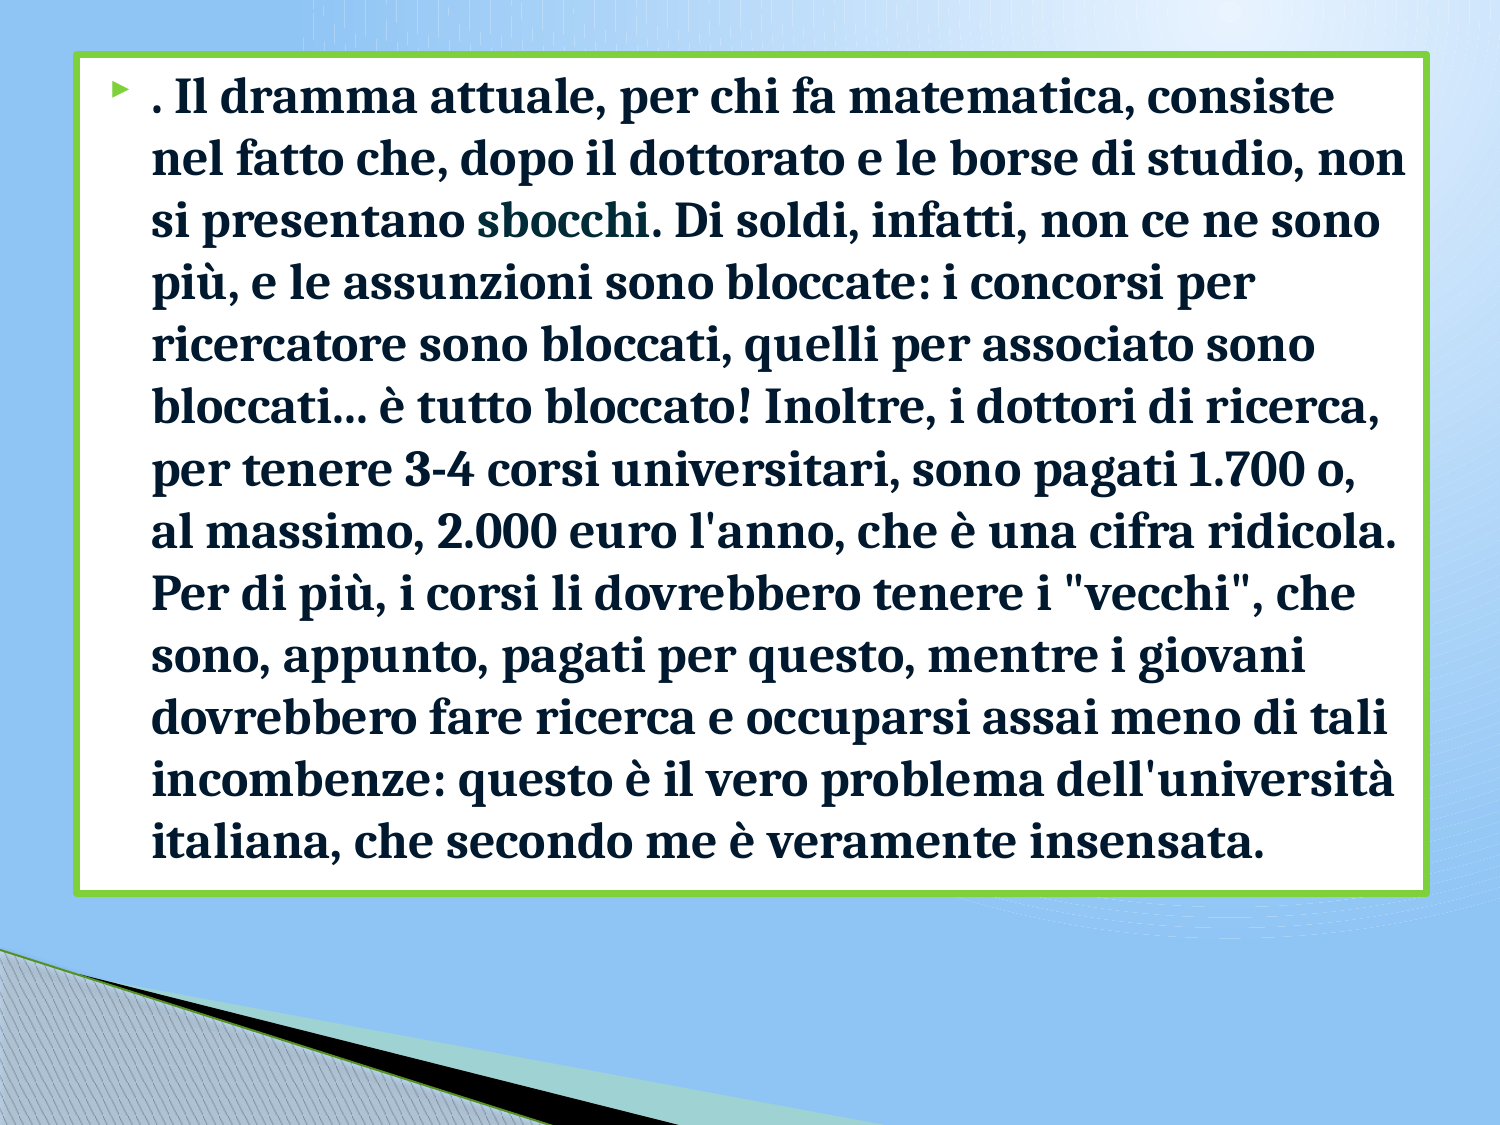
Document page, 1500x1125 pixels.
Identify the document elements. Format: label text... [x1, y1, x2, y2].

list . Il dramma attuale, per chi fa matematica, consiste nel fatto che, dopo il dottorato e le borse di studio, non si presentano sbocchi. Di soldi, infatti, non ce ne sono più, e le assunzioni sono bloccate: i concorsi per ricercatore sono bloccati, quelli per associato sono bloccati... è tutto bloccato! Inoltre, i dottori di ricerca, per tenere 3-4 corsi universitari, sono pagati 1.700 o, al massimo, 2.000 euro l'anno, che è una cifra ridicola. Per di più, i corsi li dovrebbero tenere i "vecchi", che sono, appunto, pagati per questo, mentre i giovani dovrebbero fare ricerca e occuparsi assai meno di tali incombenze: questo è il vero problema dell'università italiana, che secondo me è veramente insensata. [73, 51, 1430, 897]
